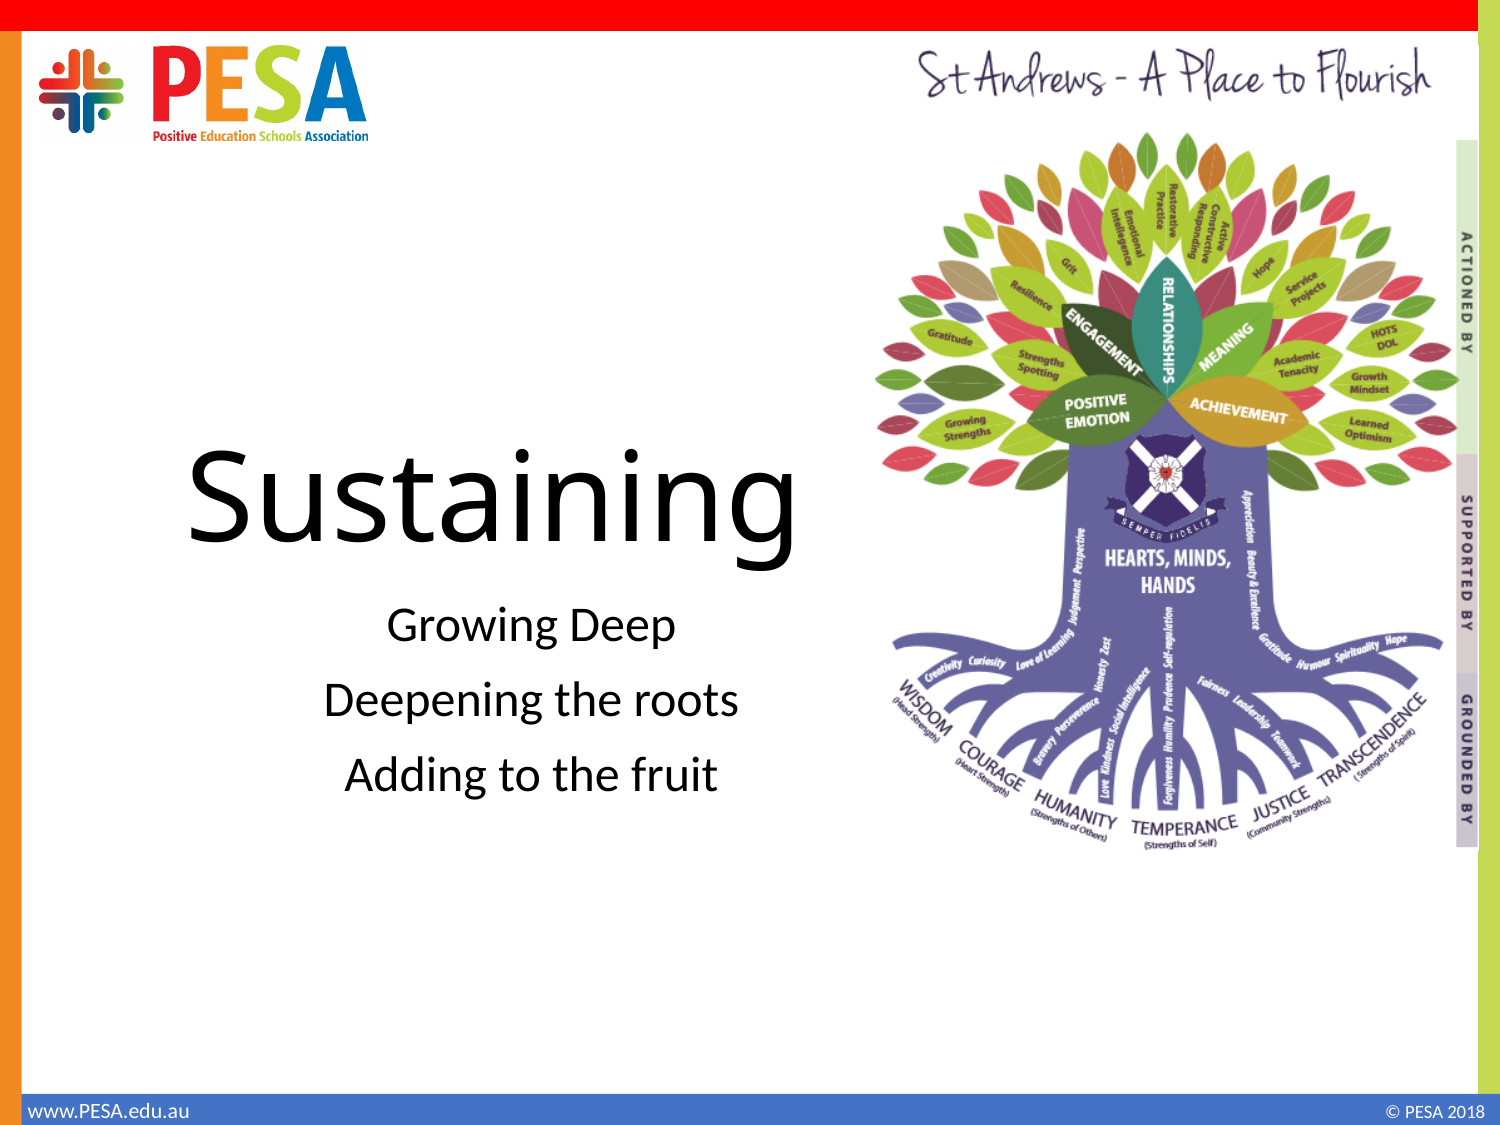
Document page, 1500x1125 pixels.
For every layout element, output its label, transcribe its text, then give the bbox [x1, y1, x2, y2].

picture [39, 45, 368, 141]
text_box [0, 30, 23, 1125]
text_box [1477, 0, 1500, 1093]
picture [875, 45, 1479, 851]
text_box [0, 0, 1477, 32]
text_box www.PESA.edu.au © PESA 2018 [23, 1093, 1500, 1125]
title Sustaining [112, 184, 875, 576]
subtitle Growing Deep Deepening the roots Adding to the fruit [187, 590, 876, 863]
